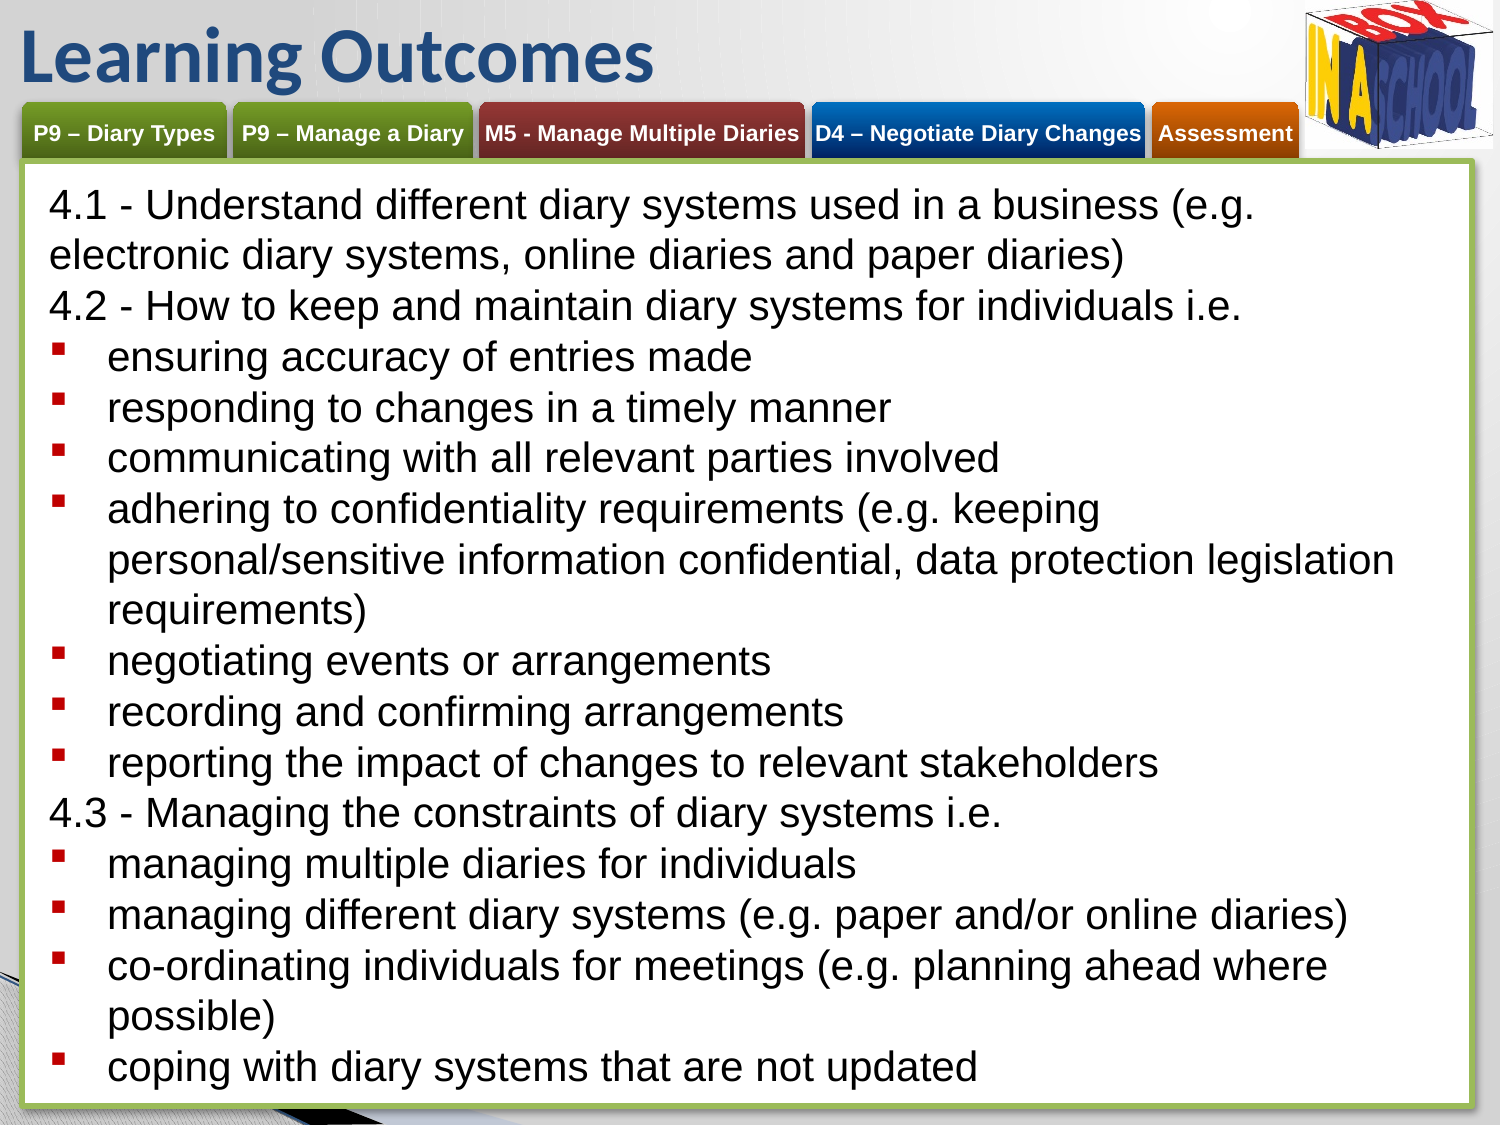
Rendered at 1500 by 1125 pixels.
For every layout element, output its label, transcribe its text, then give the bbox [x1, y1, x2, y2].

picture [281, 1114, 303, 1125]
text_box 4.1 - Understand different diary systems used in a business (e.g. electronic diary systems, online diaries and paper diaries) 4.2 - How to keep and maintain diary systems for individuals i.e. ensuring accuracy of entries made responding to changes in a timely manner communicating with all relevant parties involved adhering to confidentiality requirements (e.g. keeping personal/sensitive information confidential, data protection legislation requirements) negotiating events or arrangements recording and confirming arrangements reporting the impact of changes to relevant stakeholders 4.3 - Managing the constraints of diary systems i.e. managing multiple diaries for individuals managing different diary systems (e.g. paper and/or online diaries) co-ordinating individuals for meetings (e.g. planning ahead where possible) coping with diary systems that are not updated [34, 169, 1454, 1098]
title Learning Outcomes [5, 0, 1270, 102]
picture [1305, 0, 1494, 149]
